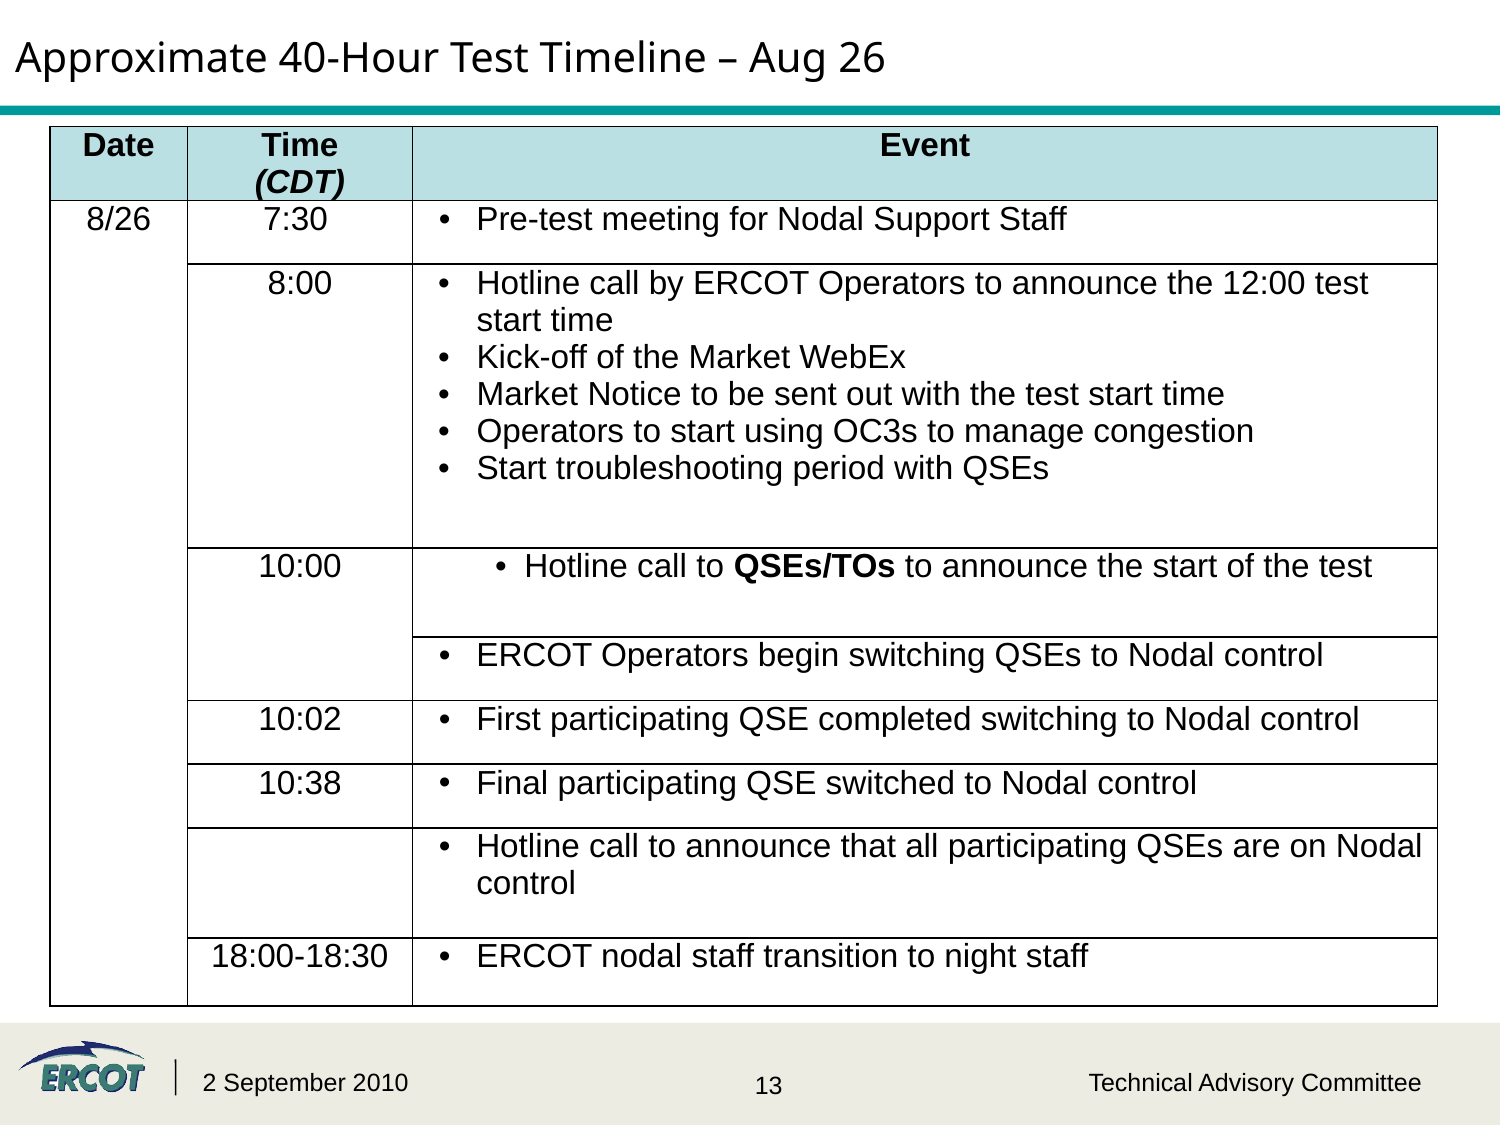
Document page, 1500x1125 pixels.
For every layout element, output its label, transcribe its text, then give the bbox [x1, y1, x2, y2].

table_cell 10:02 [188, 701, 412, 763]
table_cell Pre-test meeting for Nodal Support Staff [413, 201, 1437, 263]
table_cell Final participating QSE switched to Nodal control [413, 765, 1437, 827]
table_cell 8/26 [51, 201, 187, 1005]
table_header Event [413, 127, 1437, 200]
table_cell Hotline call by ERCOT Operators to announce the 12:00 test start time Kick-off of the Market WebEx Market Notice to be sent out with the test start time Operators to start using OC3s to manage congestion Start troubleshooting period with QSEs [413, 265, 1437, 547]
table_header Time (CDT) [188, 127, 412, 200]
table_header Date [51, 127, 187, 200]
table_cell ERCOT Operators begin switching QSEs to Nodal control [413, 638, 1437, 700]
table_cell 10:00 [188, 549, 412, 700]
table_cell 10:38 [188, 765, 412, 827]
table_cell ERCOT nodal staff transition to night staff [413, 939, 1437, 1005]
table_cell Hotline call to QSEs/TOs to announce the start of the test [413, 549, 1437, 636]
table_cell [188, 829, 412, 937]
table_cell First participating QSE completed switching to Nodal control [413, 701, 1437, 763]
picture [10, 1031, 151, 1111]
table_cell 18:00-18:30 [188, 939, 412, 1005]
footer Technical Advisory Committee [1024, 1059, 1438, 1125]
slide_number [187, 1059, 538, 1125]
table_cell 8:00 [188, 265, 412, 547]
table_cell Hotline call to announce that all participating QSEs are on Nodal control [413, 829, 1437, 937]
title Approximate 40-Hour Test Timeline – Aug 26 [0, 0, 1451, 113]
table_cell 7:30 [188, 201, 412, 263]
